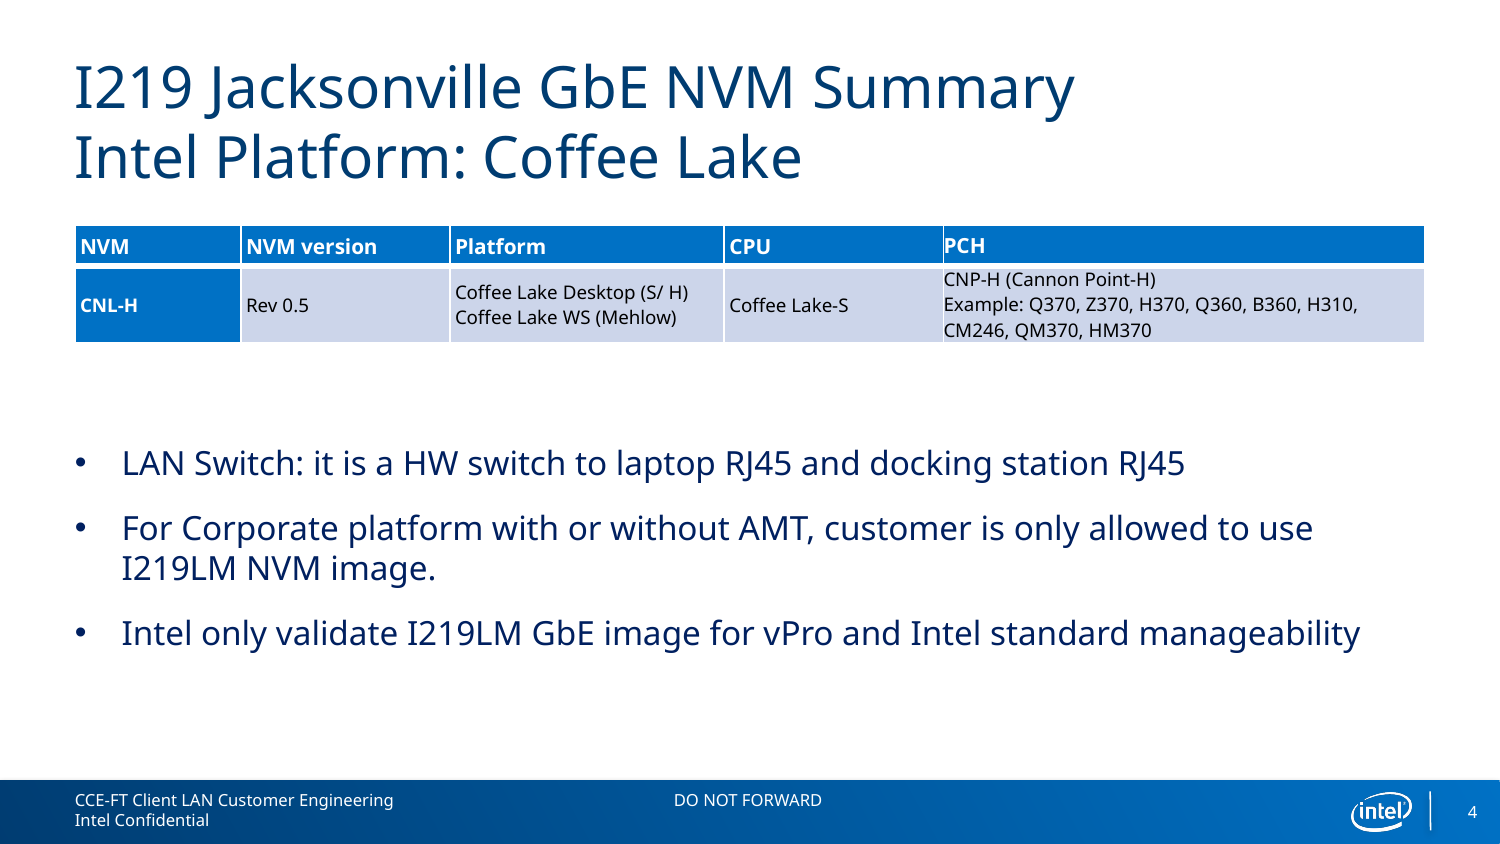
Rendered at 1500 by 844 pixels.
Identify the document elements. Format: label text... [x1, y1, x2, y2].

slide_number 4 [1127, 791, 1478, 837]
table_header PCH [944, 226, 1424, 263]
table_header Platform [451, 226, 723, 263]
table_header NVM [76, 226, 240, 263]
table_cell Rev 0.5 [242, 269, 449, 342]
table_cell CNL-H [76, 269, 240, 342]
table_cell CNP-H (Cannon Point-H) Example: Q370, Z370, H370, Q360, B360, H310, CM246, QM370, HM370 [944, 269, 1424, 342]
list LAN Switch: it is a HW switch to laptop RJ45 and docking station RJ45 For Corporate platform with or without AMT, customer is only allowed to use I219LM NVM image. Intel only validate I219LM GbE image for vPro and Intel standard manageability [74, 442, 1425, 760]
table_cell Coffee Lake Desktop (S/ H) Coffee Lake WS (Mehlow) [451, 269, 723, 342]
table_cell Coffee Lake-S [725, 269, 943, 342]
table_header NVM version [242, 226, 449, 263]
table_header CPU [725, 226, 943, 263]
title I219 Jacksonville GbE NVM Summary Intel Platform: Coffee Lake [74, 50, 1425, 194]
